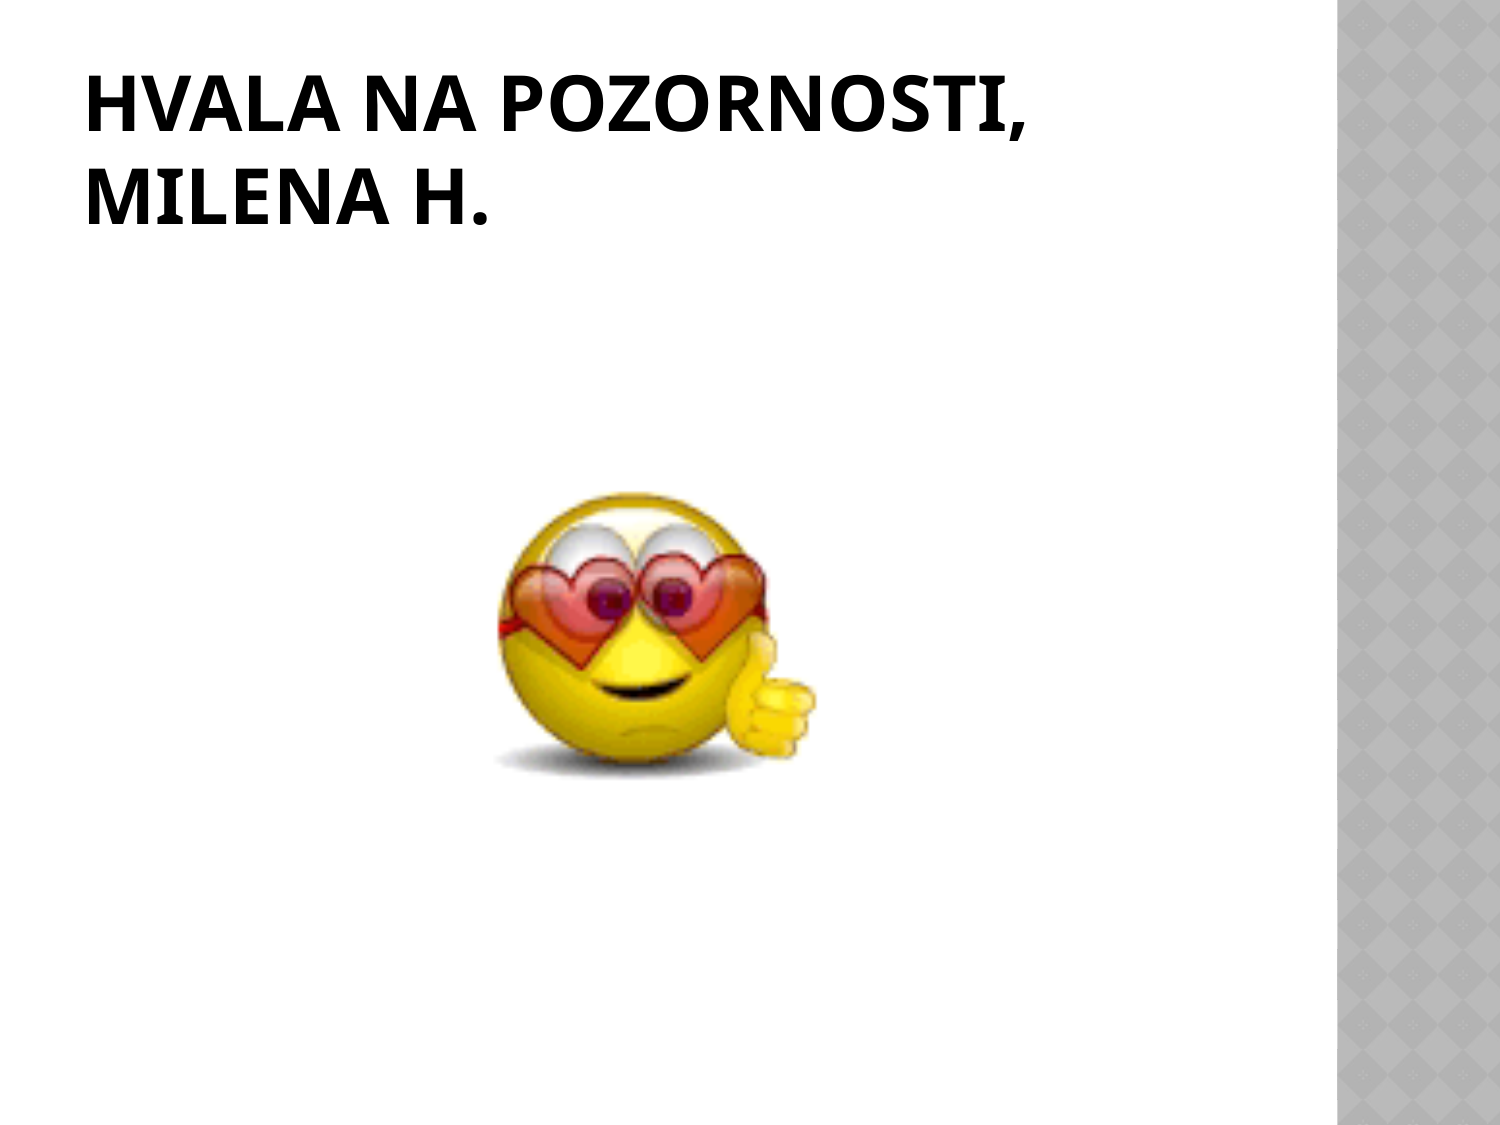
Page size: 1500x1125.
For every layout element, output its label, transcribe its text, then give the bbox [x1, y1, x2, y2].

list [491, 486, 856, 828]
title Hvala na pozornosti, milena h. [75, 52, 1263, 240]
